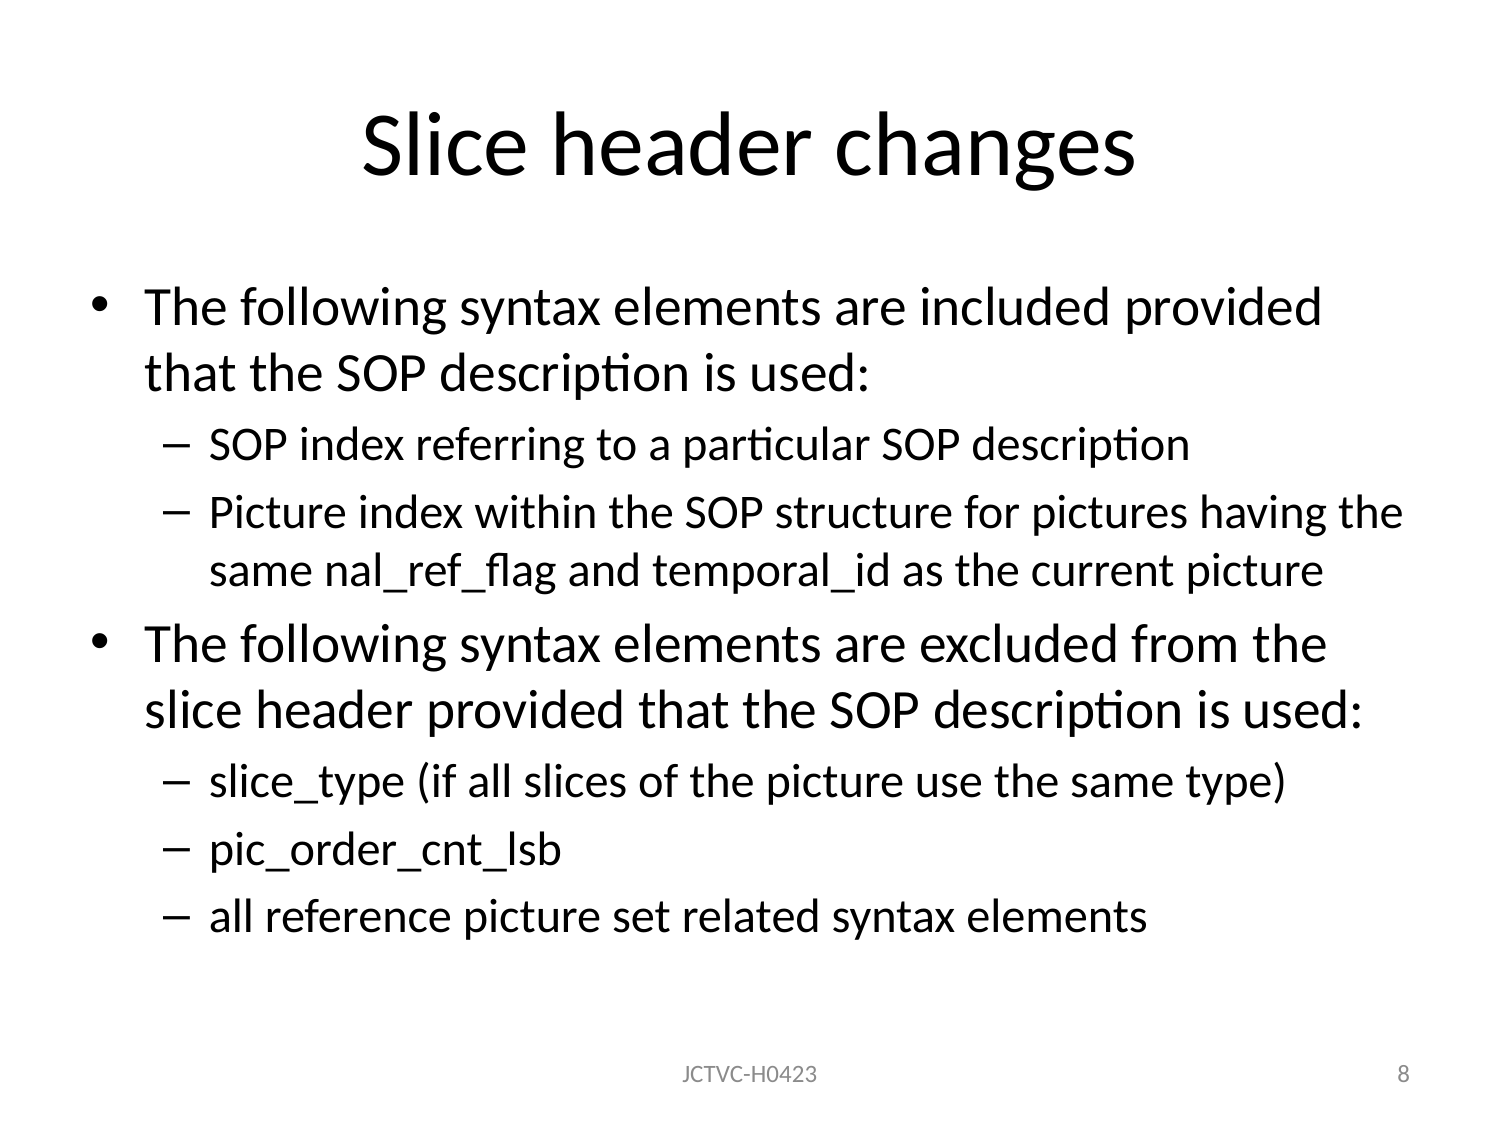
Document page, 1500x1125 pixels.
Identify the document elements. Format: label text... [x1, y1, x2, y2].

title Slice header changes [75, 45, 1425, 233]
footer JCTVC-H0423 [512, 1042, 988, 1103]
list The following syntax elements are included provided that the SOP description is used: SOP index referring to a particular SOP description Picture index within the SOP structure for pictures having the same nal_ref_flag and temporal_id as the current picture The following syntax elements are excluded from the slice header provided that the SOP description is used: slice_type (if all slices of the picture use the same type) pic_order_cnt_lsb all reference picture set related syntax elements [75, 262, 1425, 1005]
slide_number 8 [1074, 1042, 1425, 1103]
